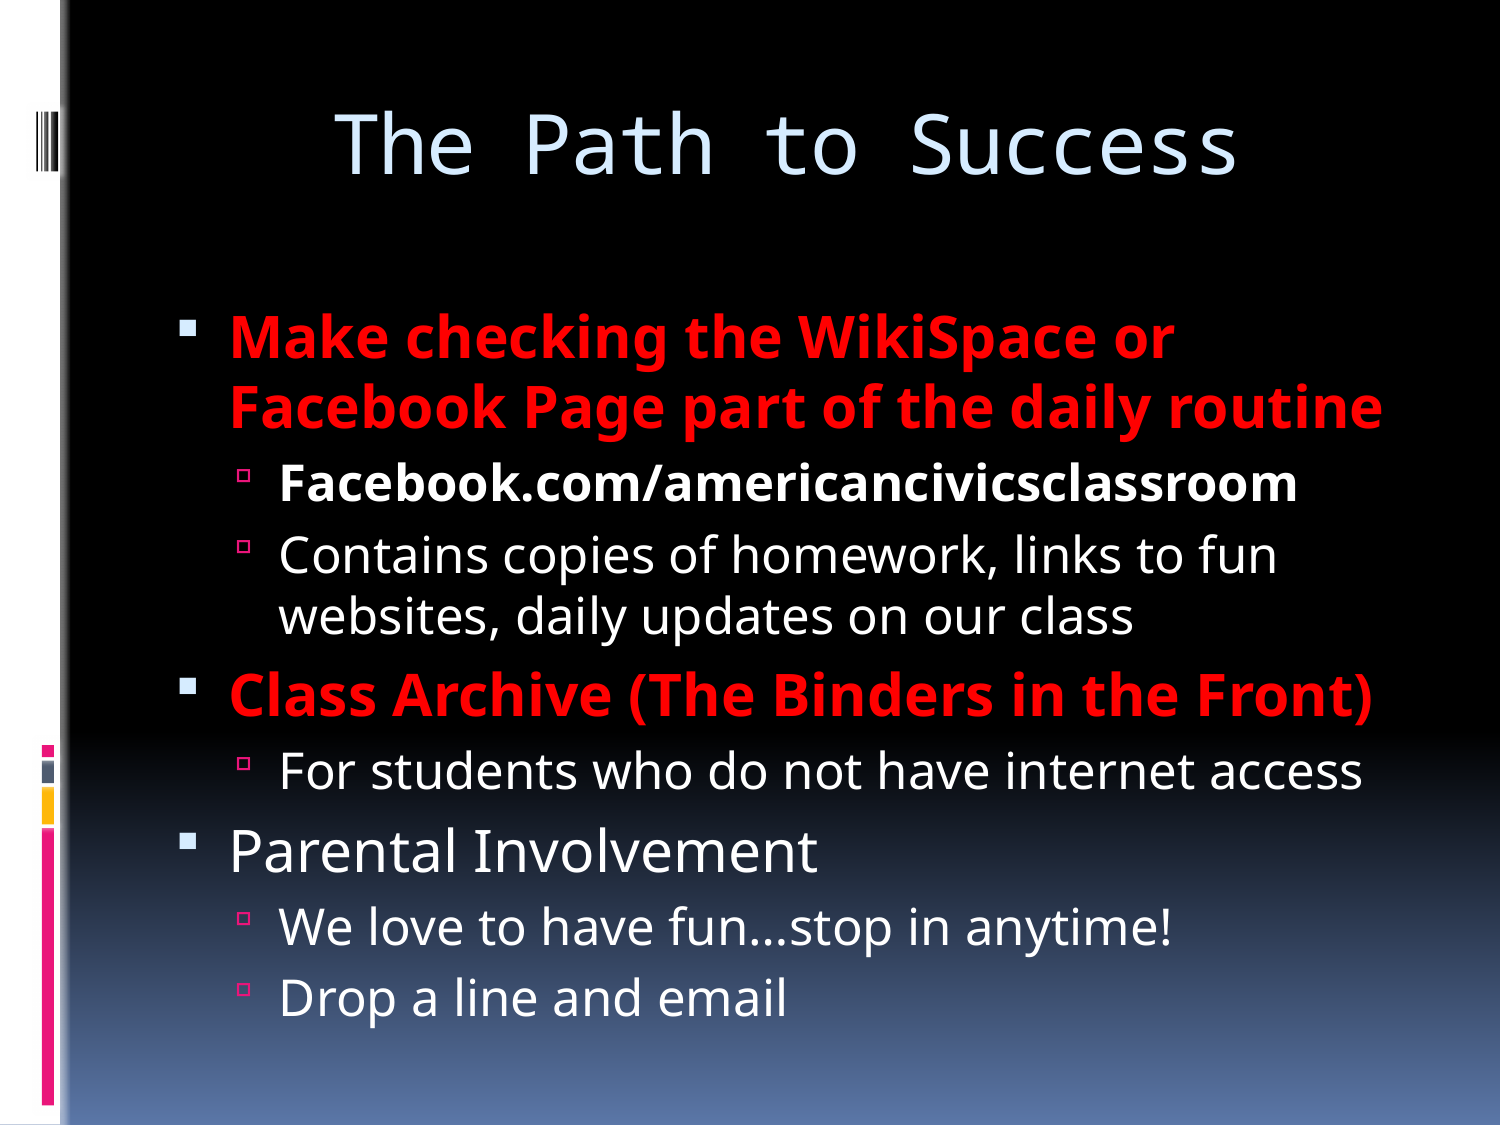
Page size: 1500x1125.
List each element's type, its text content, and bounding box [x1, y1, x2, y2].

list Make checking the WikiSpace or Facebook Page part of the daily routine Facebook.com/americancivicsclassroom Contains copies of homework, links to fun websites, daily updates on our class Class Archive (The Binders in the Front) For students who do not have internet access Parental Involvement We love to have fun…stop in anytime! Drop a line and email [150, 292, 1425, 1043]
title The Path to Success [150, 83, 1425, 234]
